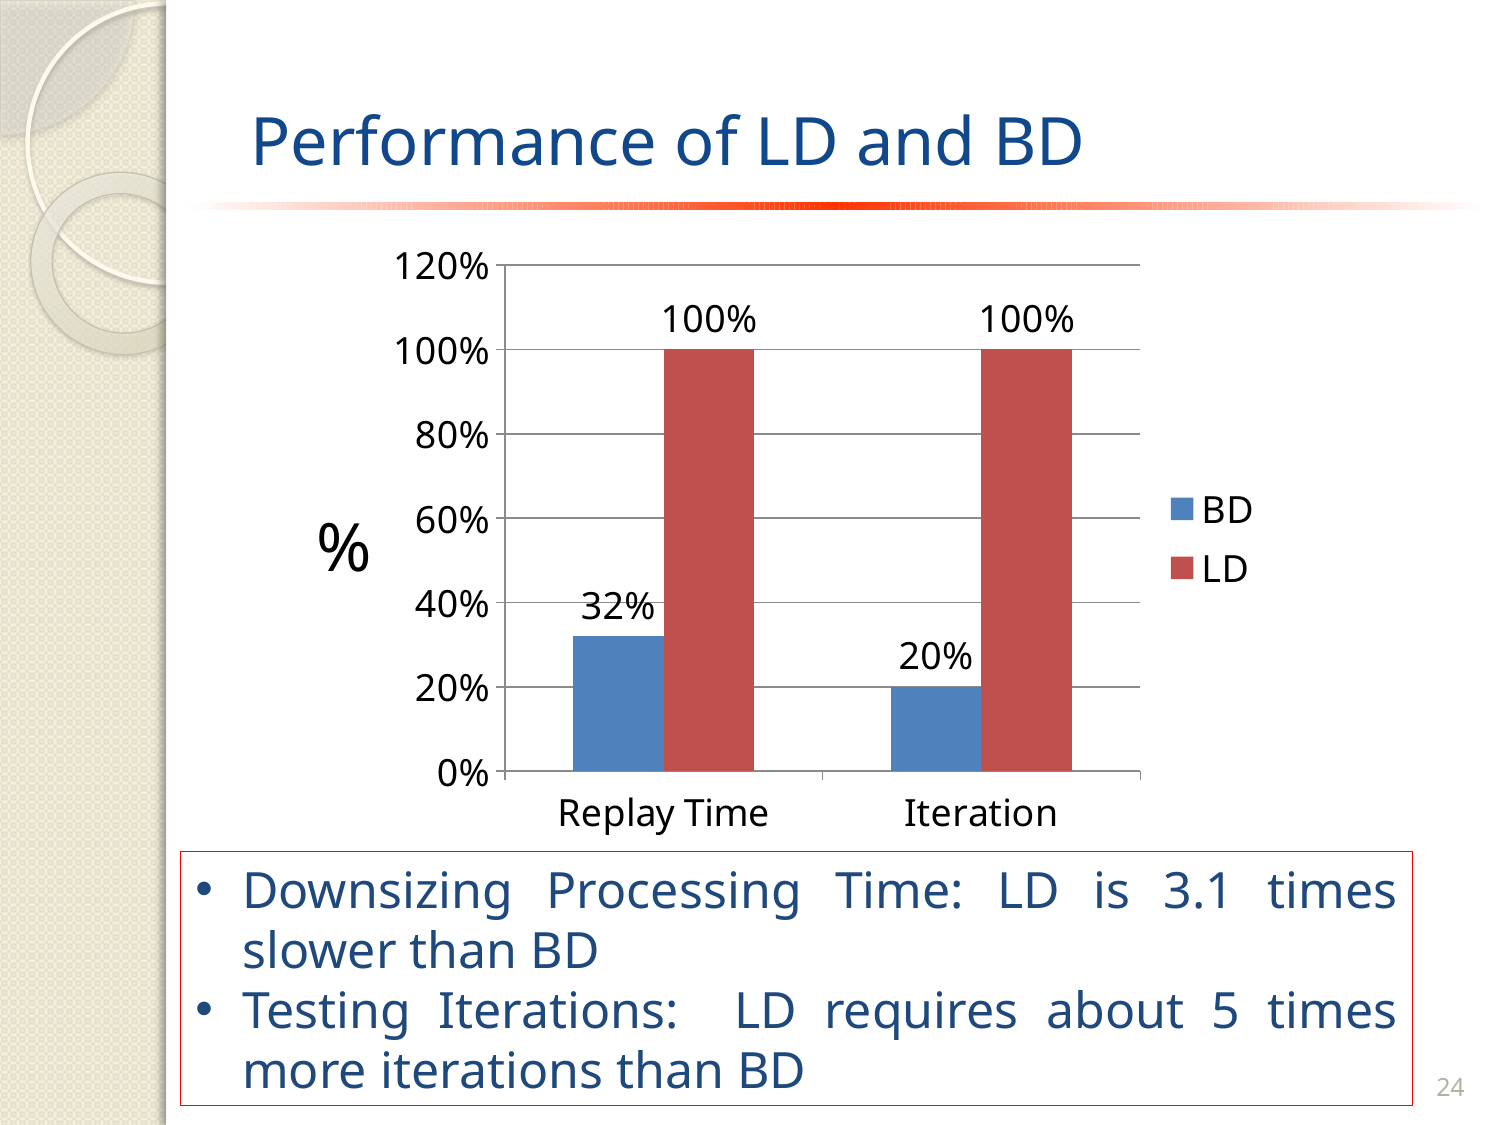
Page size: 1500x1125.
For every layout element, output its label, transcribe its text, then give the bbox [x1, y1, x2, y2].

text_box Downsizing Processing Time: LD is 3.1 times slower than BD Testing Iterations: LD requires about 5 times more iterations than BD [180, 851, 1413, 1106]
chart [374, 226, 1280, 851]
title Performance of LD and BD [235, 45, 1466, 233]
text_box % [301, 497, 367, 592]
slide_number 24 [1413, 1034, 1488, 1113]
